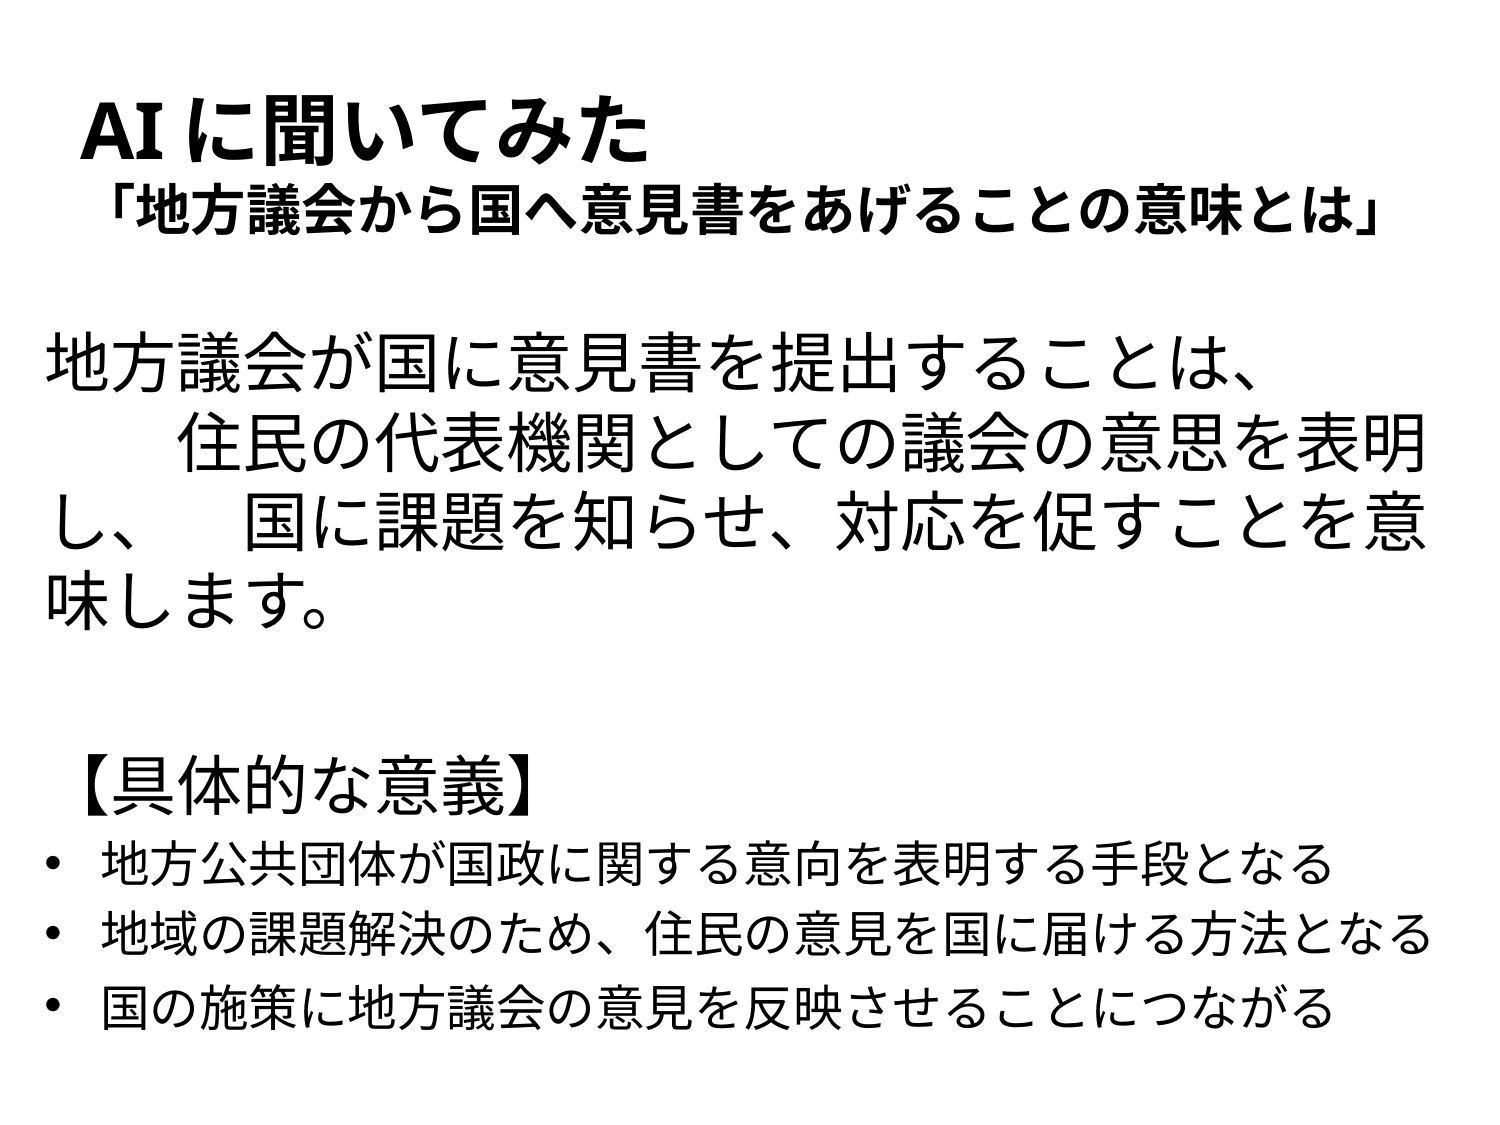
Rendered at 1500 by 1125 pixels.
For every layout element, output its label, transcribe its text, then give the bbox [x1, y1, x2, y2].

title AIに聞いてみた 「地方議会から国へ意見書をあげることの意味とは」 [64, 54, 1436, 268]
list 地方議会が国に意見書を提出することは、 住民の代表機関としての議会の意思を表明し、 国に課題を知らせ、対応を促すことを意味します。﻿ 【具体的な意義】 地方公共団体が国政に関する意向を表明する手段となる﻿ 地域の課題解決のため、住民の意見を国に届ける方法となる﻿ 国の施策に地方議会の意見を反映させることにつながる﻿ [29, 314, 1500, 1047]
